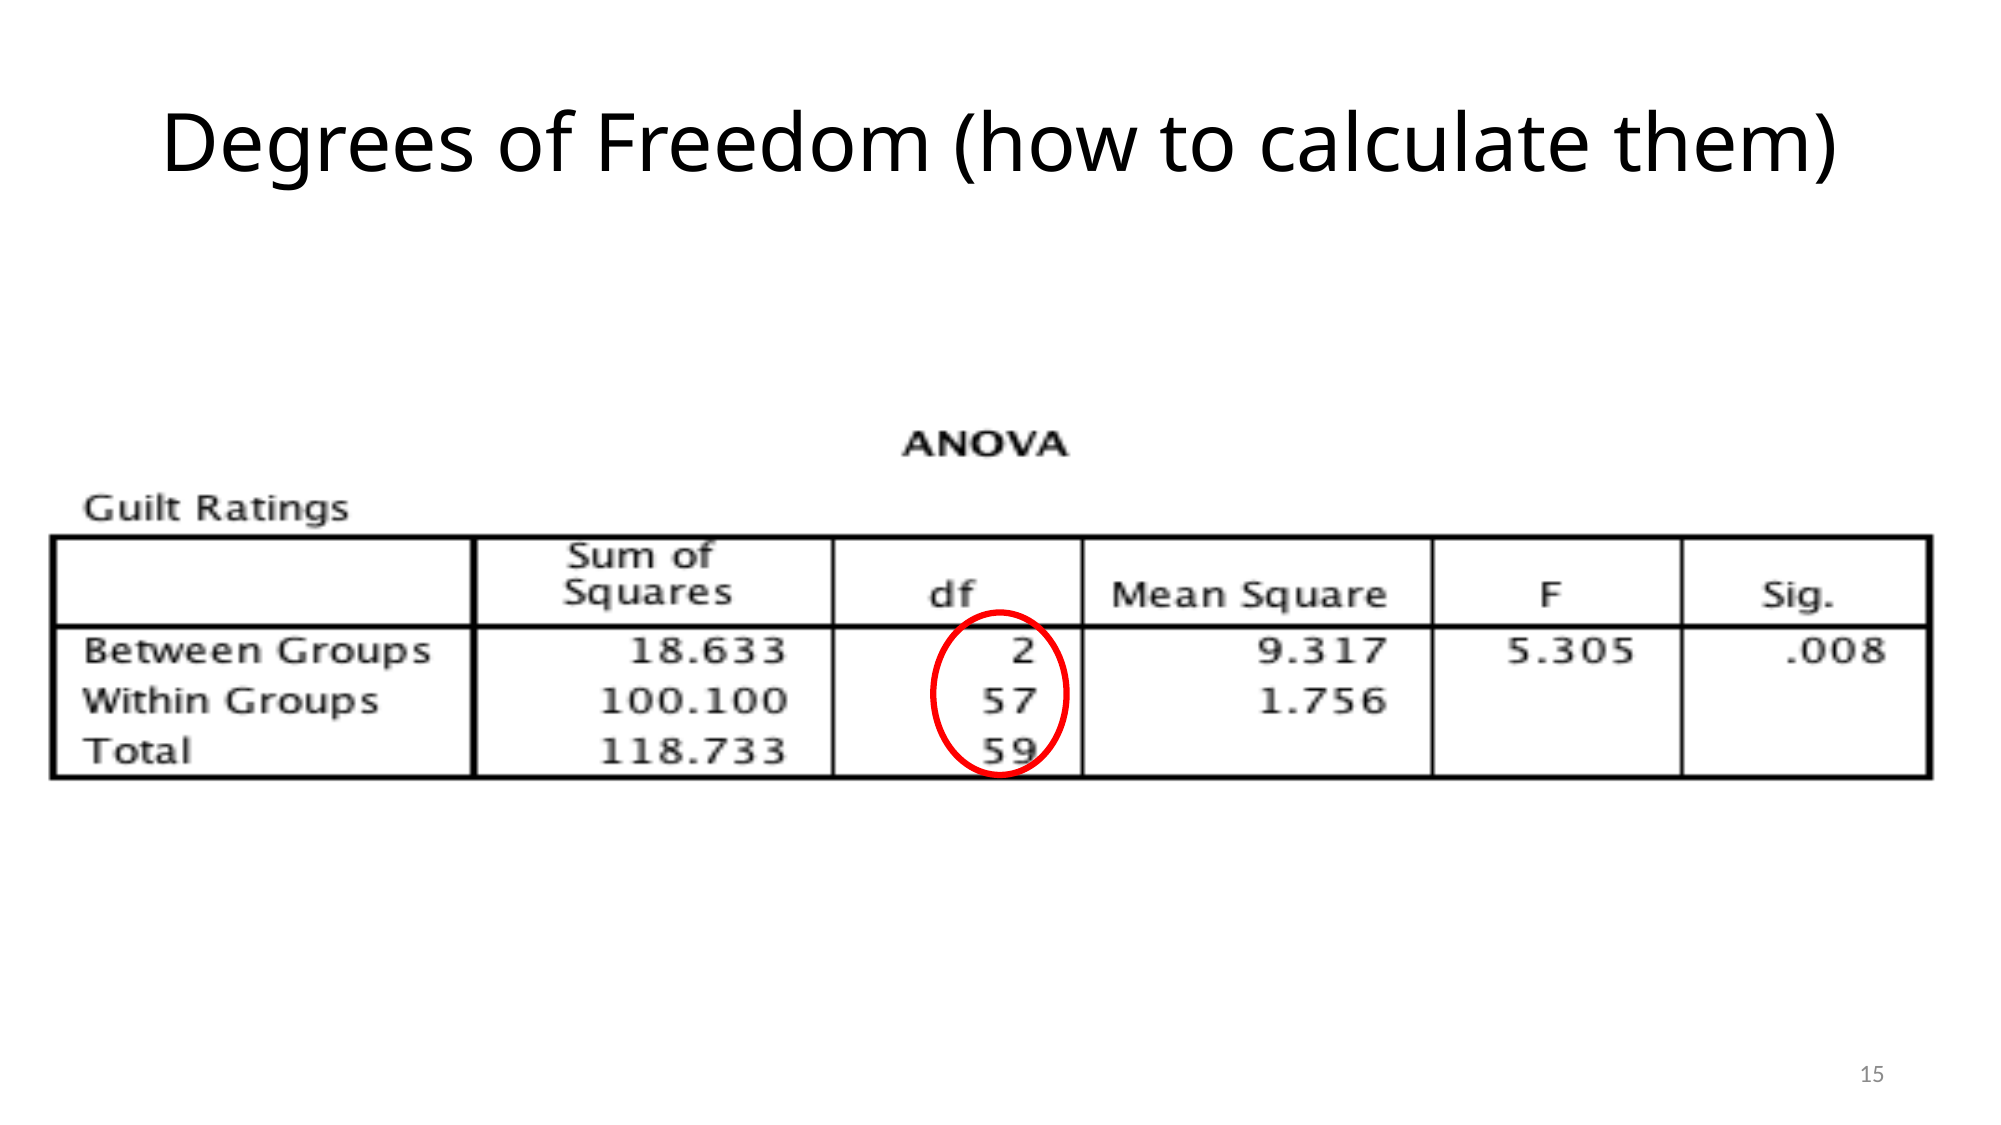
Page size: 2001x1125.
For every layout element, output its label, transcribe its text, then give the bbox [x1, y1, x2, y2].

title Degrees of Freedom (how to calculate them) [99, 45, 1900, 233]
slide_number 15 [1433, 1042, 1900, 1103]
picture [47, 389, 1983, 837]
